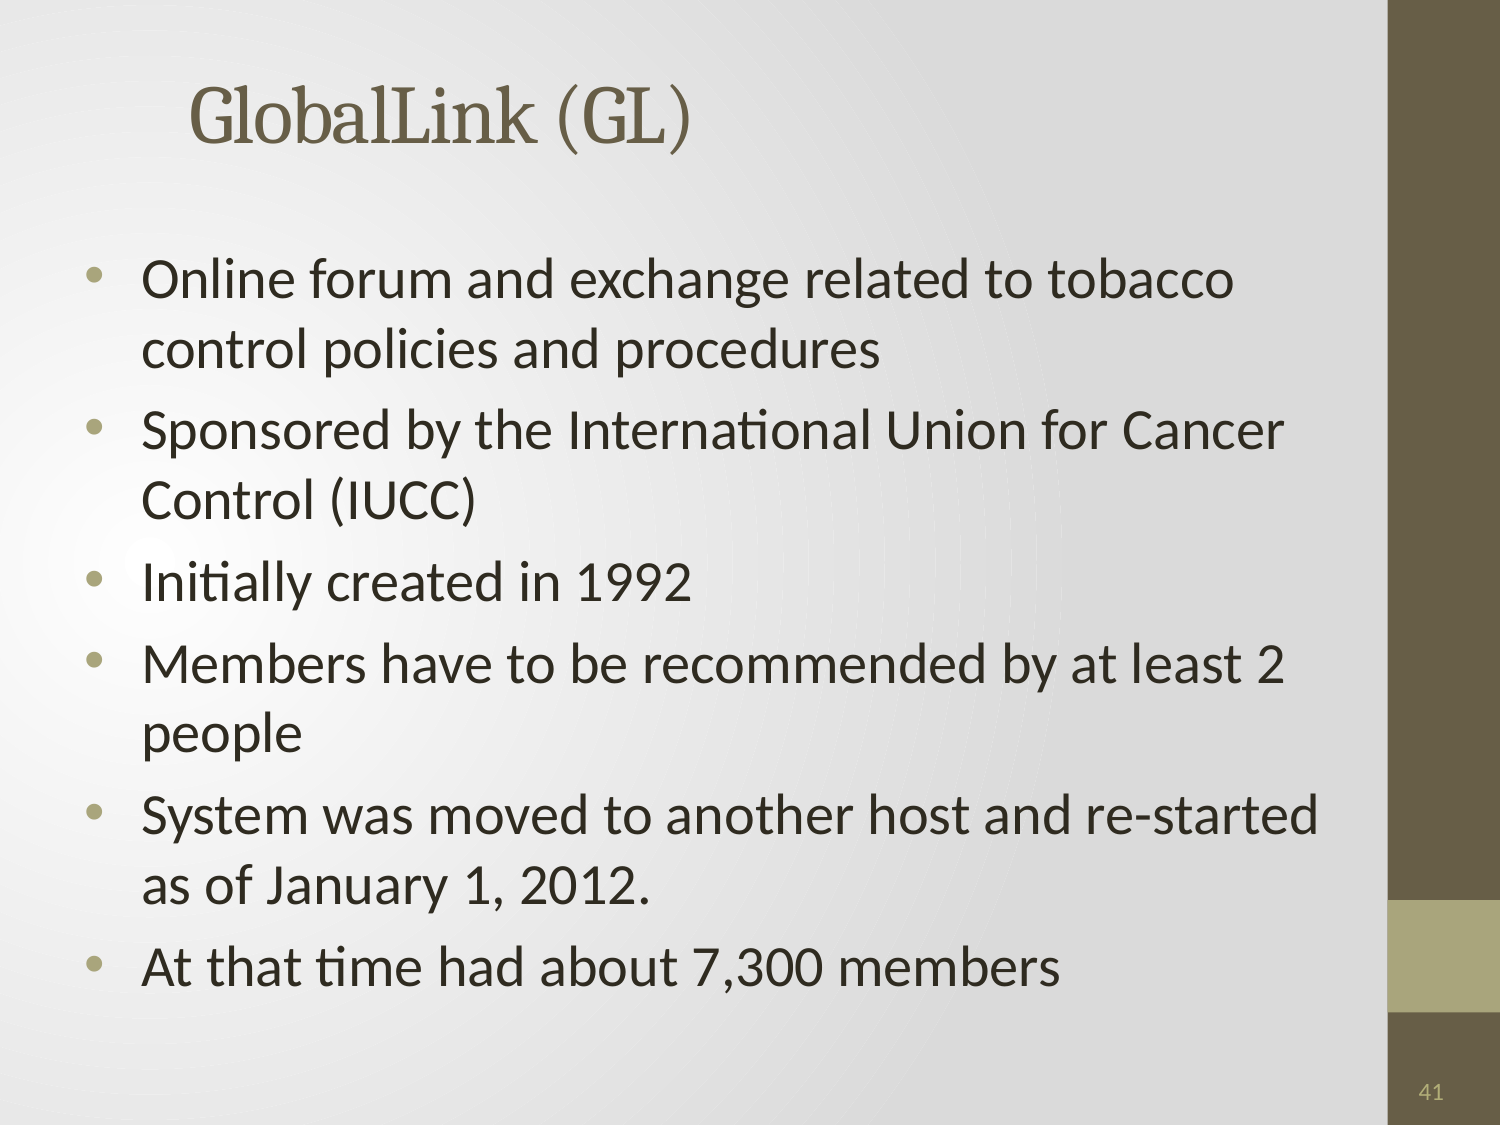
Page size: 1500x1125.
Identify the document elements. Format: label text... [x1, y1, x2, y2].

title GlobalLink (GL) [174, 35, 1500, 185]
list Online forum and exchange related to tobacco control policies and procedures Sponsored by the International Union for Cancer Control (IUCC) Initially created in 1992 Members have to be recommended by at least 2 people System was moved to another host and re-started as of January 1, 2012. At that time had about 7,300 members [69, 232, 1375, 1020]
text_box 41 [1374, 1019, 1488, 1113]
